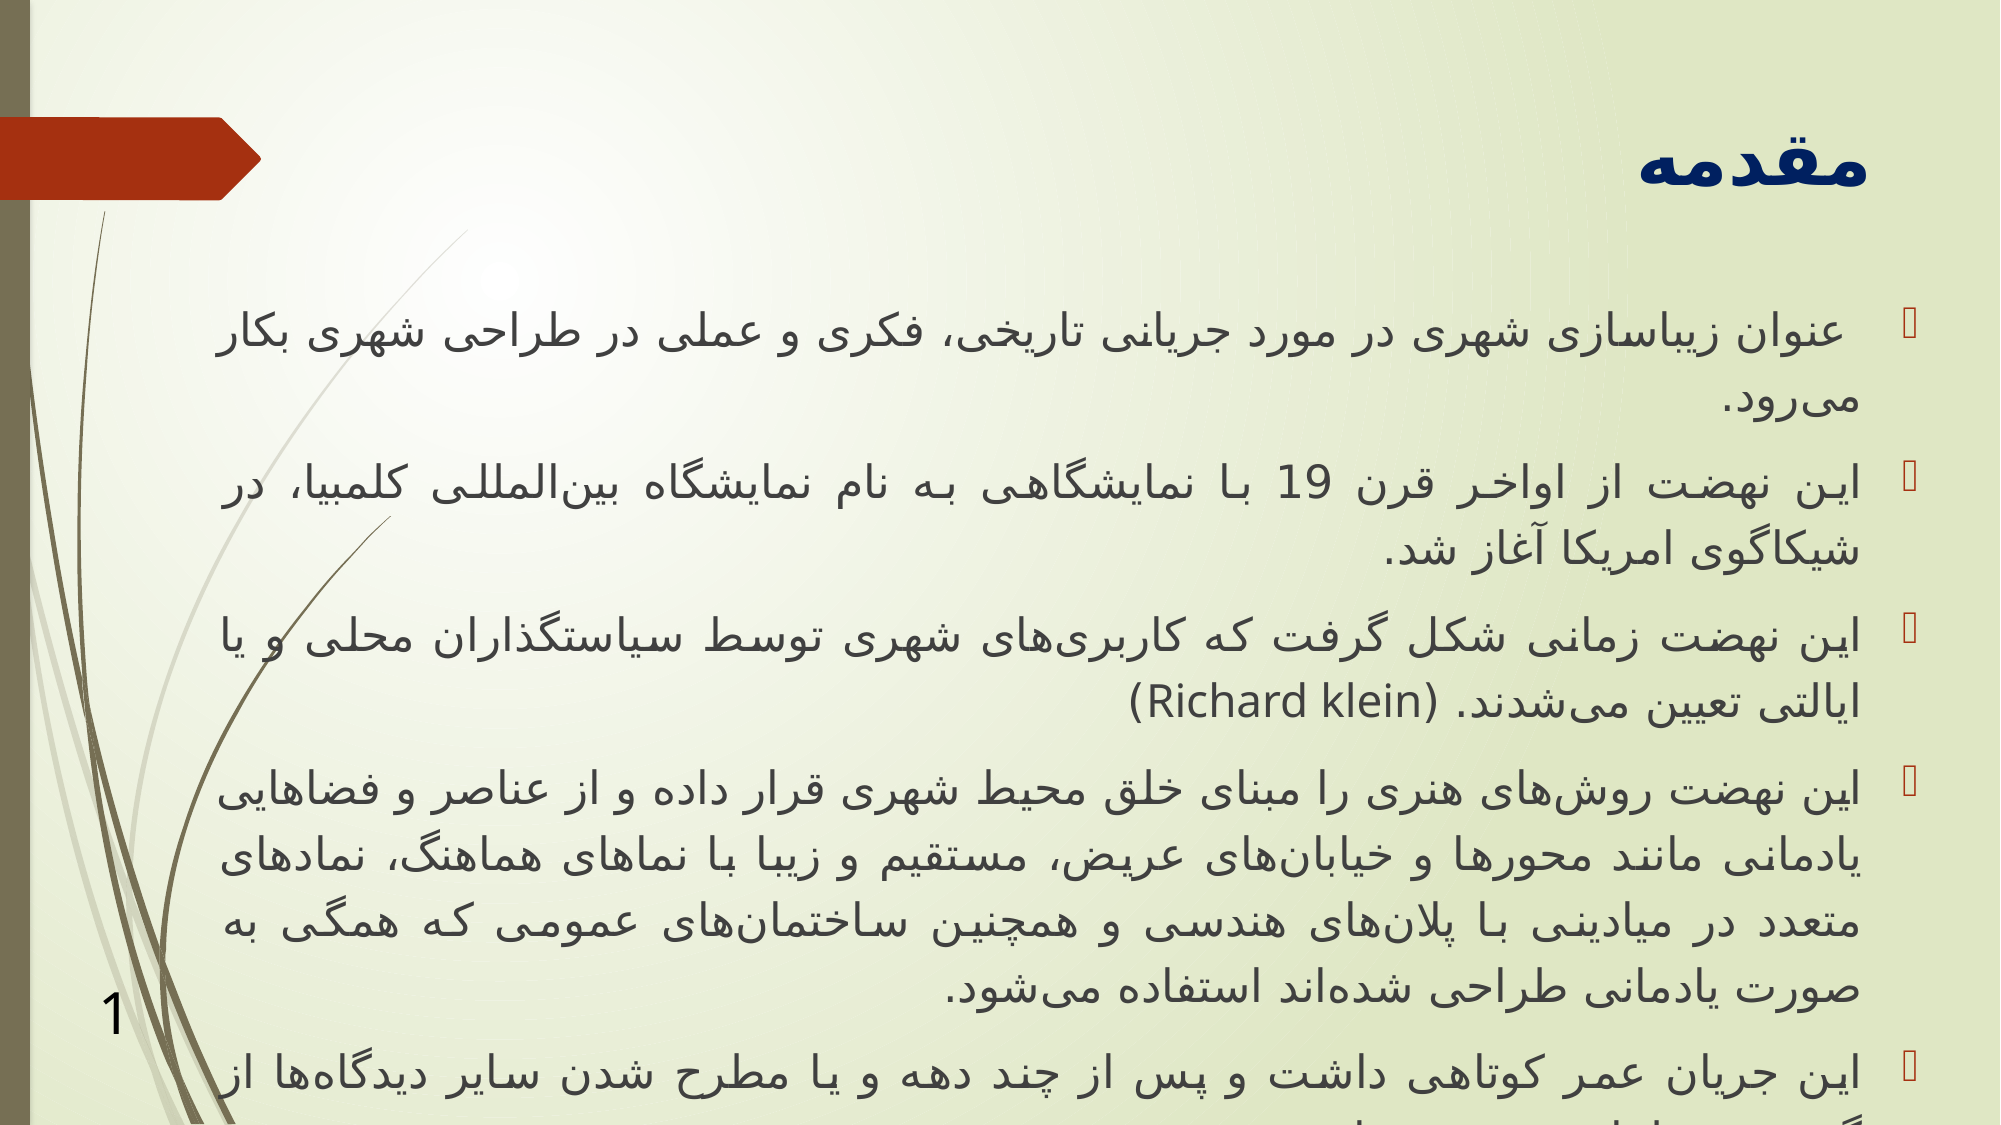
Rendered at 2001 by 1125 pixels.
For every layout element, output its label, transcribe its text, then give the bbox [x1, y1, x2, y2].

text_box 1 [84, 968, 148, 1054]
list عنوان زیباسازی شهری در مورد جریانی تاریخی، فکری و عملی در طراحی شهری بکار می‌رود. این نهضت از اواخر قرن 19 با نمایشگاهی به نام نمایشگاه بین‌المللی کلمبیا، در شیکاگوی امریکا آغاز شد. این نهضت زمانی شکل گرفت که کاربری‌های شهری توسط سیاستگذاران محلی و یا ایالتی تعیین می‌شدند. (Richard klein) این نهضت روش‌های هنری را مبنای خلق محیط شهری قرار داده و از عناصر و فضاهایی یادمانی مانند محورها و خیابان‌های عریض، مستقیم و زیبا با نماهای هماهنگ، نماد‌های متعدد در میادینی با پلان‌های هندسی و همچنین ساختمان‌های عمومی که همگی به صورت یادمانی طراحی شده‌اند استفاده می‌شود. این جریان عمر کوتاهی داشت و پس از چند دهه و یا مطرح شدن سایر دیدگاه‌ها از گردونه‌ی طراحی شهری خارج شد. [201, 281, 1934, 1055]
title مقدمه [425, 102, 1888, 281]
